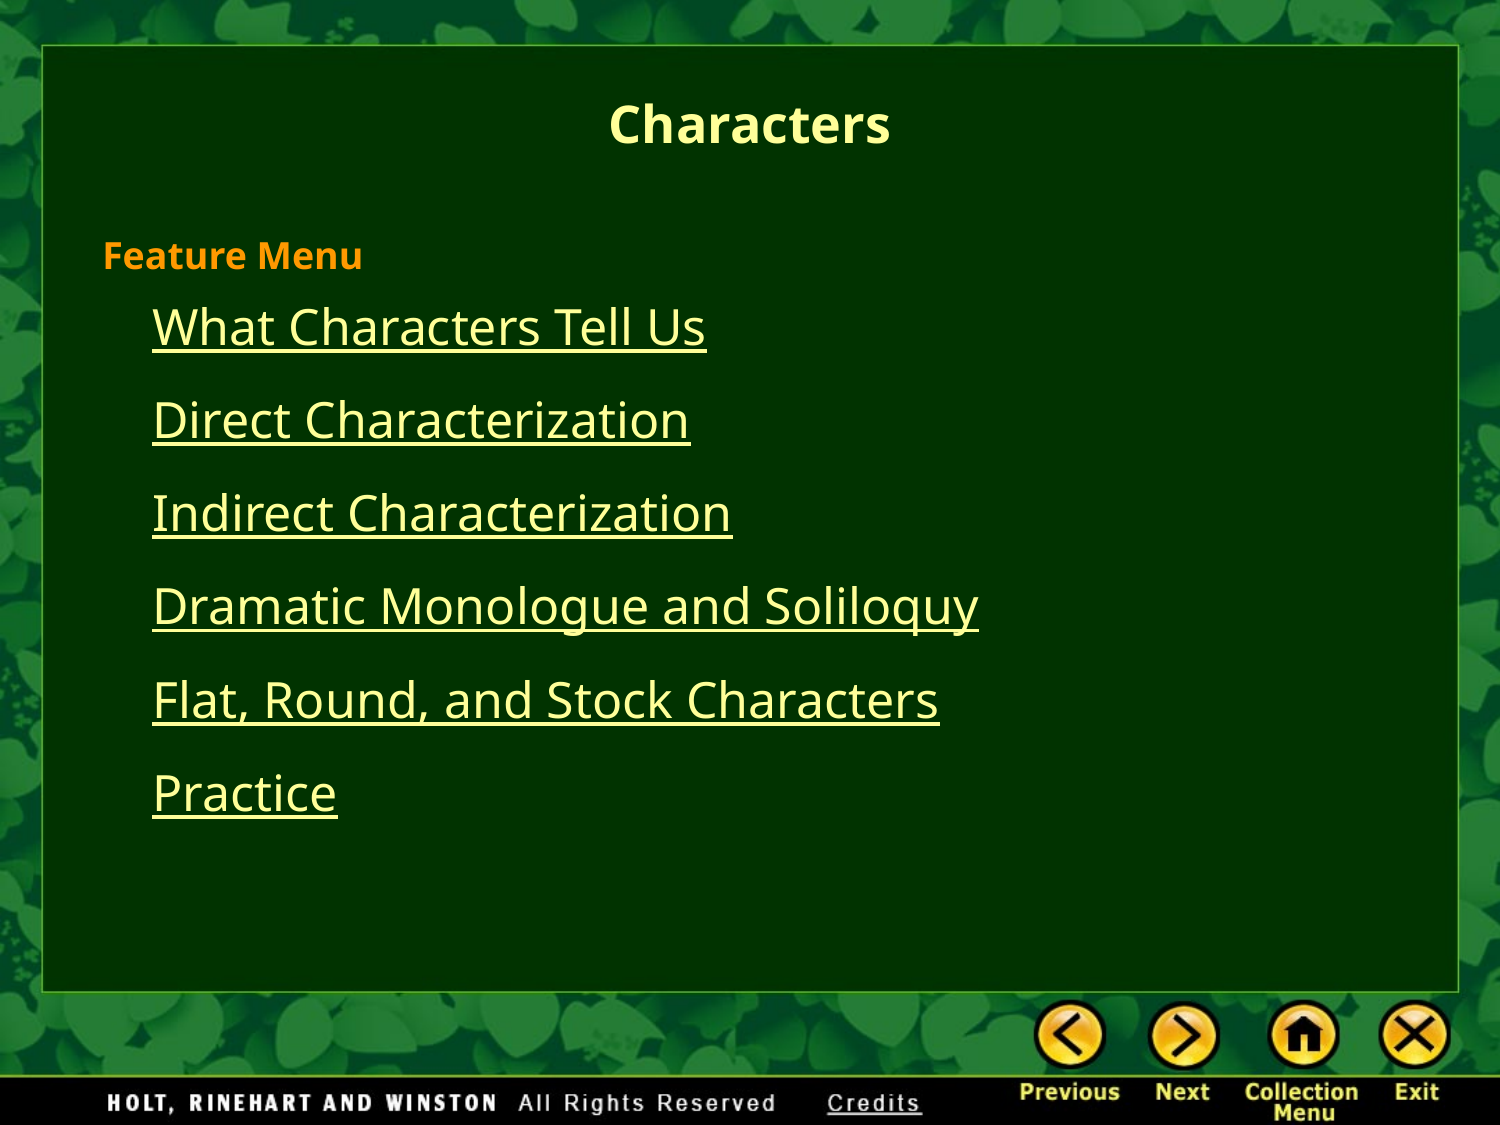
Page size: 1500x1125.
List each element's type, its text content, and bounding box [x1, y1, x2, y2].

title Characters [74, 57, 1426, 188]
text_box What Characters Tell Us Direct Characterization Indirect Characterization Dramatic Monologue and Soliloquy Flat, Round, and Stock Characters Practice [137, 287, 1413, 837]
text_box [1237, 974, 1363, 1125]
text_box [999, 974, 1126, 1125]
picture [0, 0, 1500, 1125]
text_box Feature Menu [87, 224, 452, 285]
